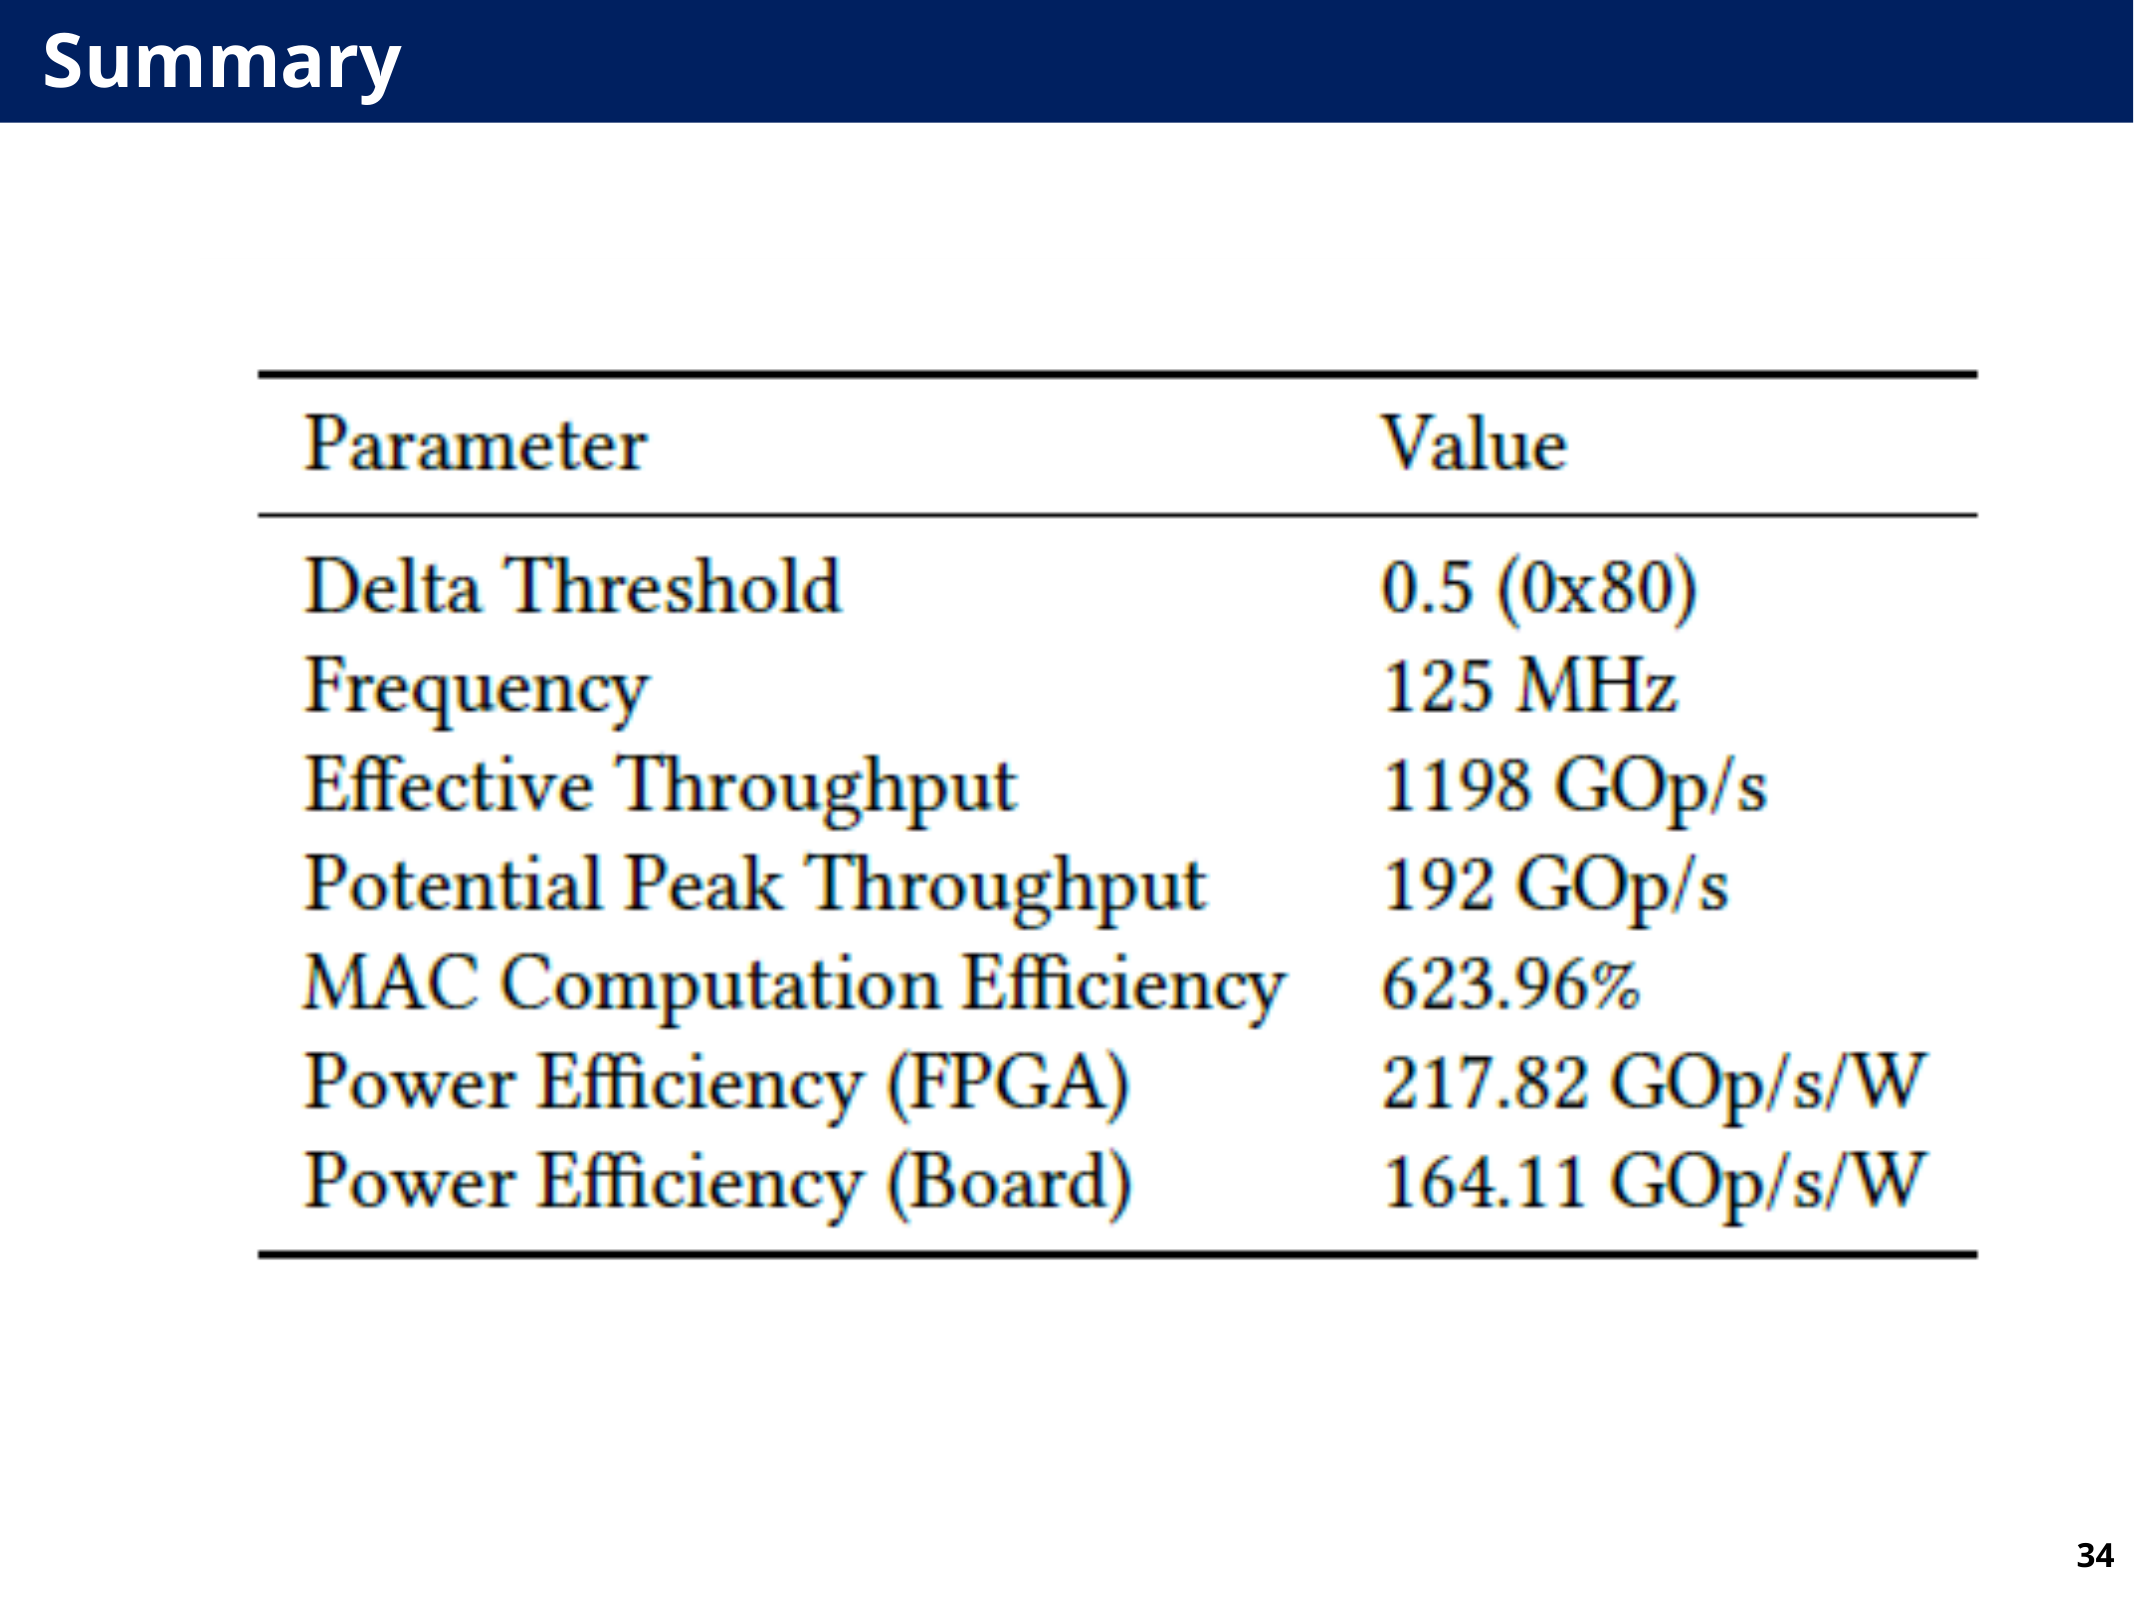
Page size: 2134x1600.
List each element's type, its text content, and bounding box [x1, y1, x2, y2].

slide_number 34 [1632, 1514, 2130, 1600]
picture [200, 256, 1991, 1380]
title Summary [0, 0, 2134, 123]
